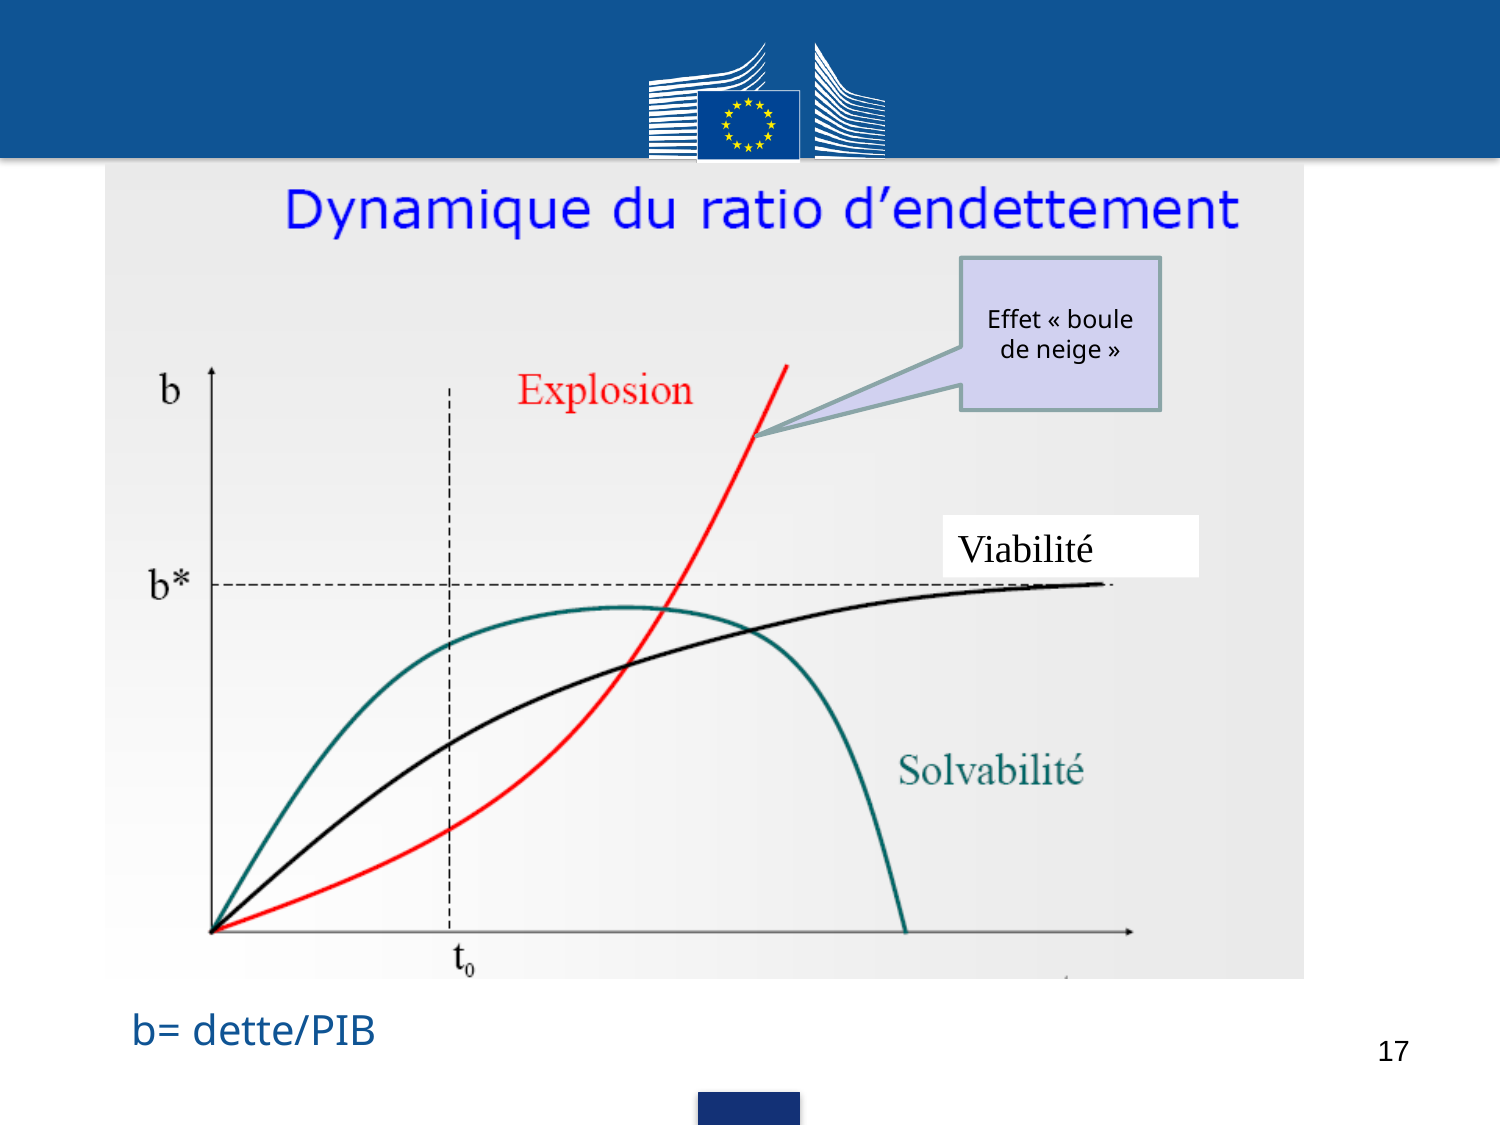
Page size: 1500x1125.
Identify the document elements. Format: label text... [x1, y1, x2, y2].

text_box b= dette/PIB [117, 996, 516, 1061]
picture [105, 42, 1305, 979]
slide_number 17 [1074, 1024, 1426, 1103]
